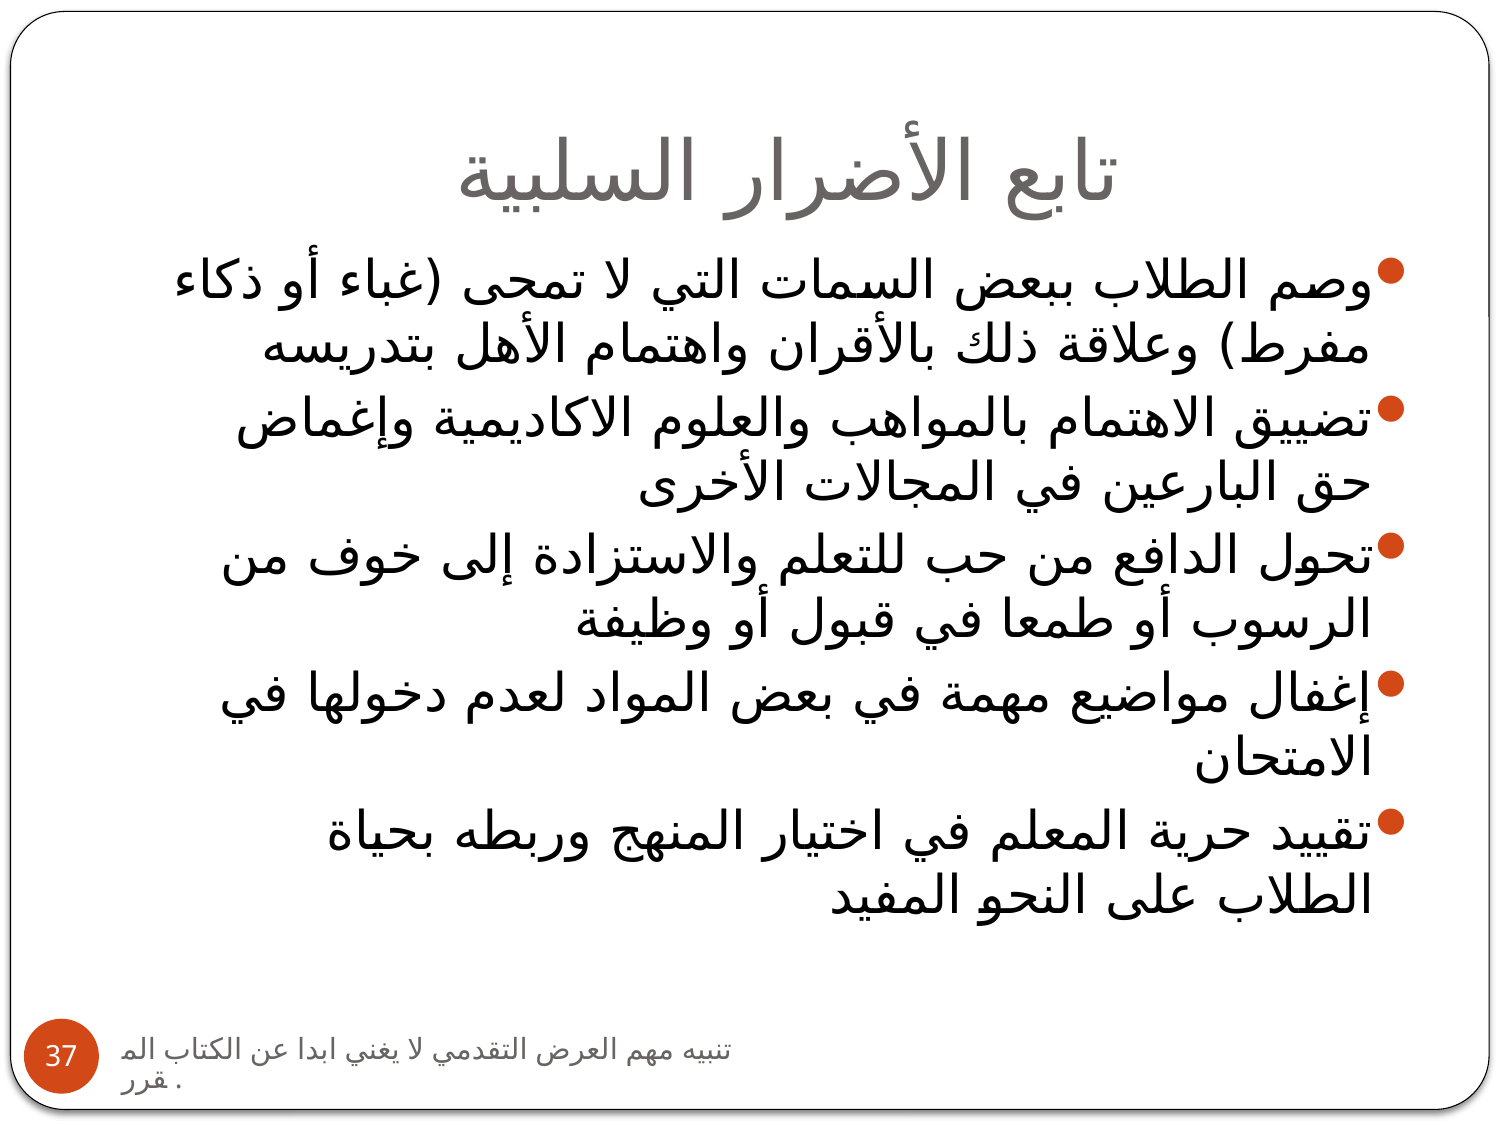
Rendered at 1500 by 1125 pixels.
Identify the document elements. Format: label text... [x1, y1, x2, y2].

title تابع الأضرار السلبية [150, 45, 1425, 233]
slide_number 37 [23, 1018, 99, 1094]
list وصم الطلاب ببعض السمات التي لا تمحى (غباء أو ذكاء مفرط) وعلاقة ذلك بالأقران واهتمام الأهل بتدريسه تضييق الاهتمام بالمواهب والعلوم الاكاديمية وإغماض حق البارعين في المجالات الأخرى تحول الدافع من حب للتعلم والاستزادة إلى خوف من الرسوب أو طمعا في قبول أو وظيفة إغفال مواضيع مهمة في بعض المواد لعدم دخولها في الامتحان تقييد حرية المعلم في اختيار المنهج وربطه بحياة الطلاب على النحو المفيد [150, 237, 1425, 988]
footer تنبيه مهم العرض التقدمي لا يغني ابدا عن الكتاب المقرر. [150, 1012, 800, 1088]
